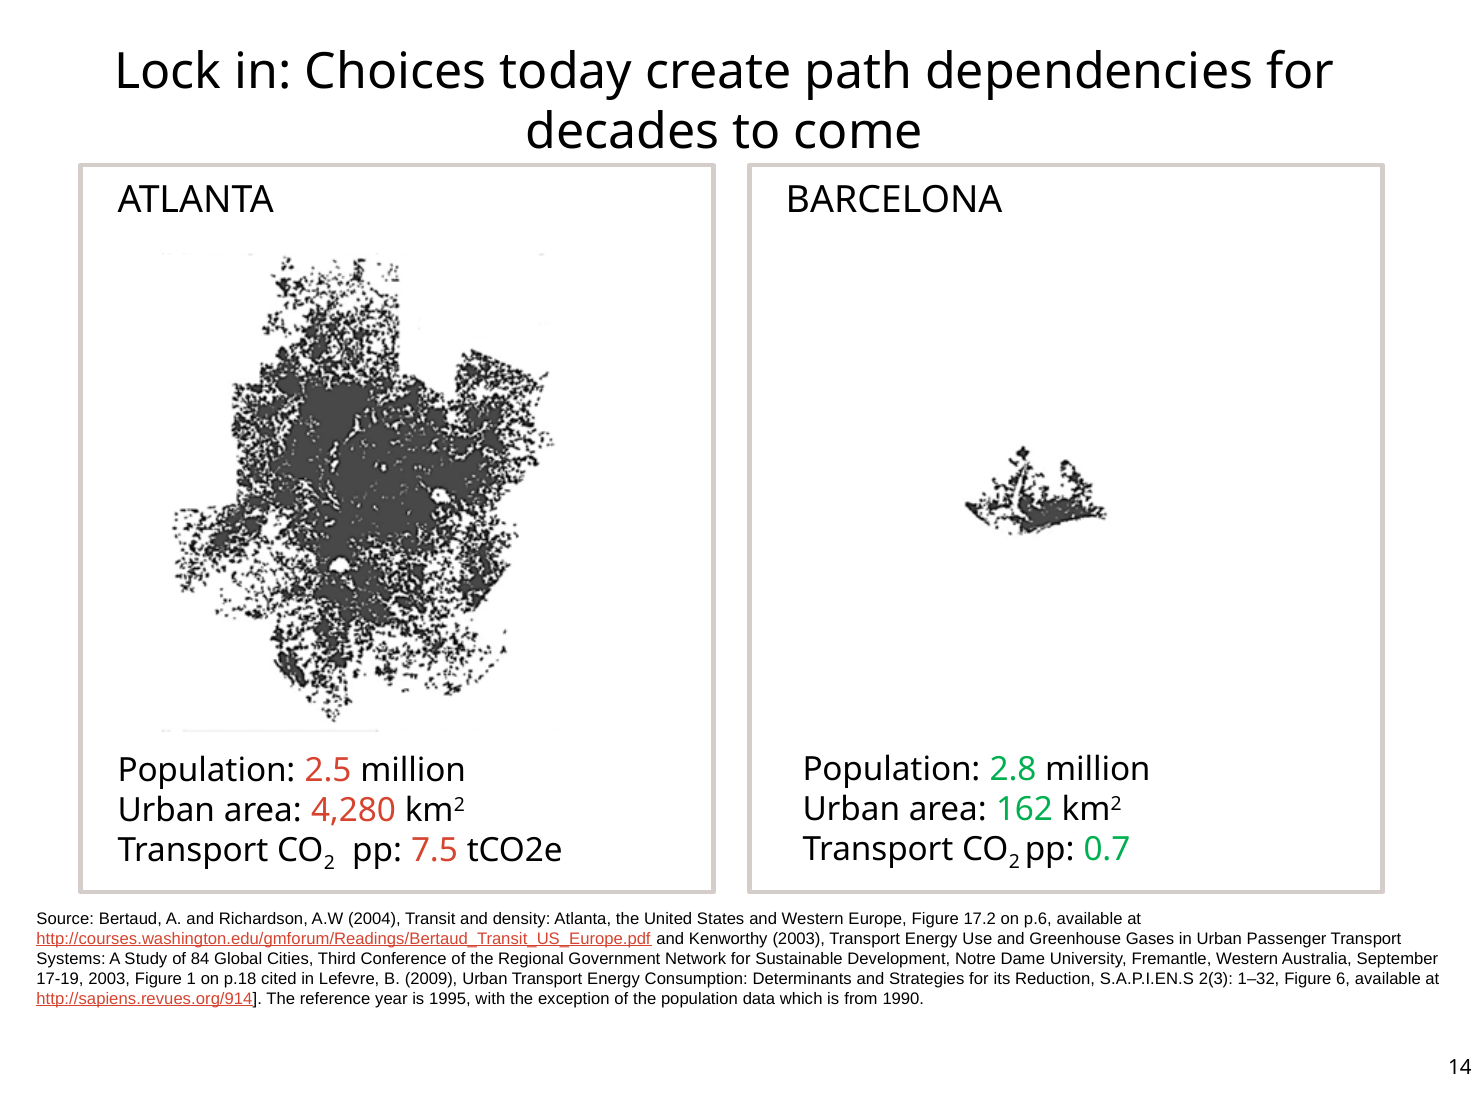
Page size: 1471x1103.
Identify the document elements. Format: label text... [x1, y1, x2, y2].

text_box Population: 2.8 million Urban area: 162 km2 Transport CO2 pp: 0.7 [787, 739, 1315, 880]
text_box [78, 163, 716, 894]
picture [161, 253, 565, 732]
title Lock in: Choices today create path dependencies for decades to come [14, 38, 1435, 160]
text_box ATLANTA [102, 167, 523, 228]
text_box Population: 2.5 million Urban area: 4,280 km2 Transport CO2 pp: 7.5 tCO2e [102, 740, 683, 881]
picture [948, 416, 1116, 569]
text_box Source: Bertaud, A. and Richardson, A.W (2004), Transit and density: Atlanta, the United States and Western Europe, Figure 17.2 on p.6, available at http://courses.washington.edu/gmforum/Readings/Bertaud_Transit_US_Europe.pdf and Kenworthy (2003), Transport Energy Use and Greenhouse Gases in Urban Passenger Transport Systems: A Study of 84 Global Cities, Third Conference of the Regional Government Network for Sustainable Development, Notre Dame University, Fremantle, Western Australia, September 17-19, 2003, Figure 1 on p.18 cited in Lefevre, B. (2009), Urban Transport Energy Consumption: Determinants and Strategies for its Reduction, S.A.P.I.EN.S 2(3): 1–32, Figure 6, available at http://sapiens.revues.org/914]. The reference year is 1995, with the exception of the population data which is from 1990. [21, 900, 1471, 1015]
text_box [747, 163, 1385, 894]
text_box BARCELONA [770, 167, 1176, 228]
